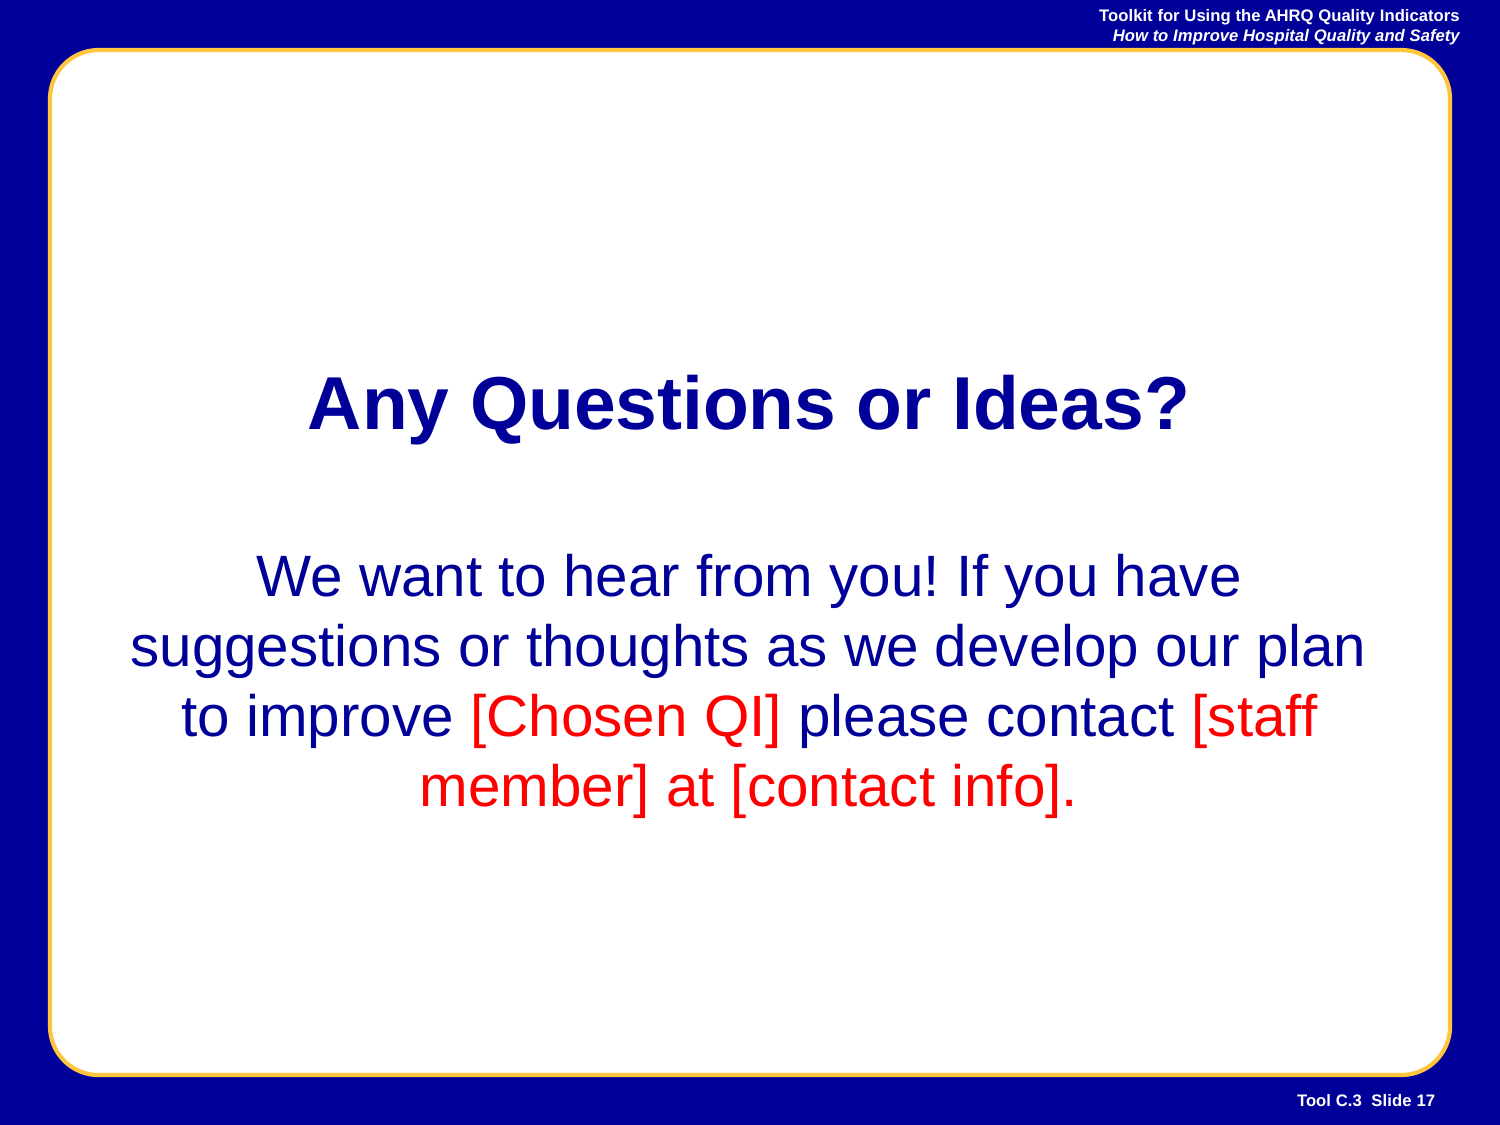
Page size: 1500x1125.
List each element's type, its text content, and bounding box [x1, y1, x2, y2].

list Any Questions or Ideas? We want to hear from you! If you have suggestions or thoughts as we develop our plan to improve [Chosen QI] please contact [staff member] at [contact info]. [111, 261, 1387, 976]
